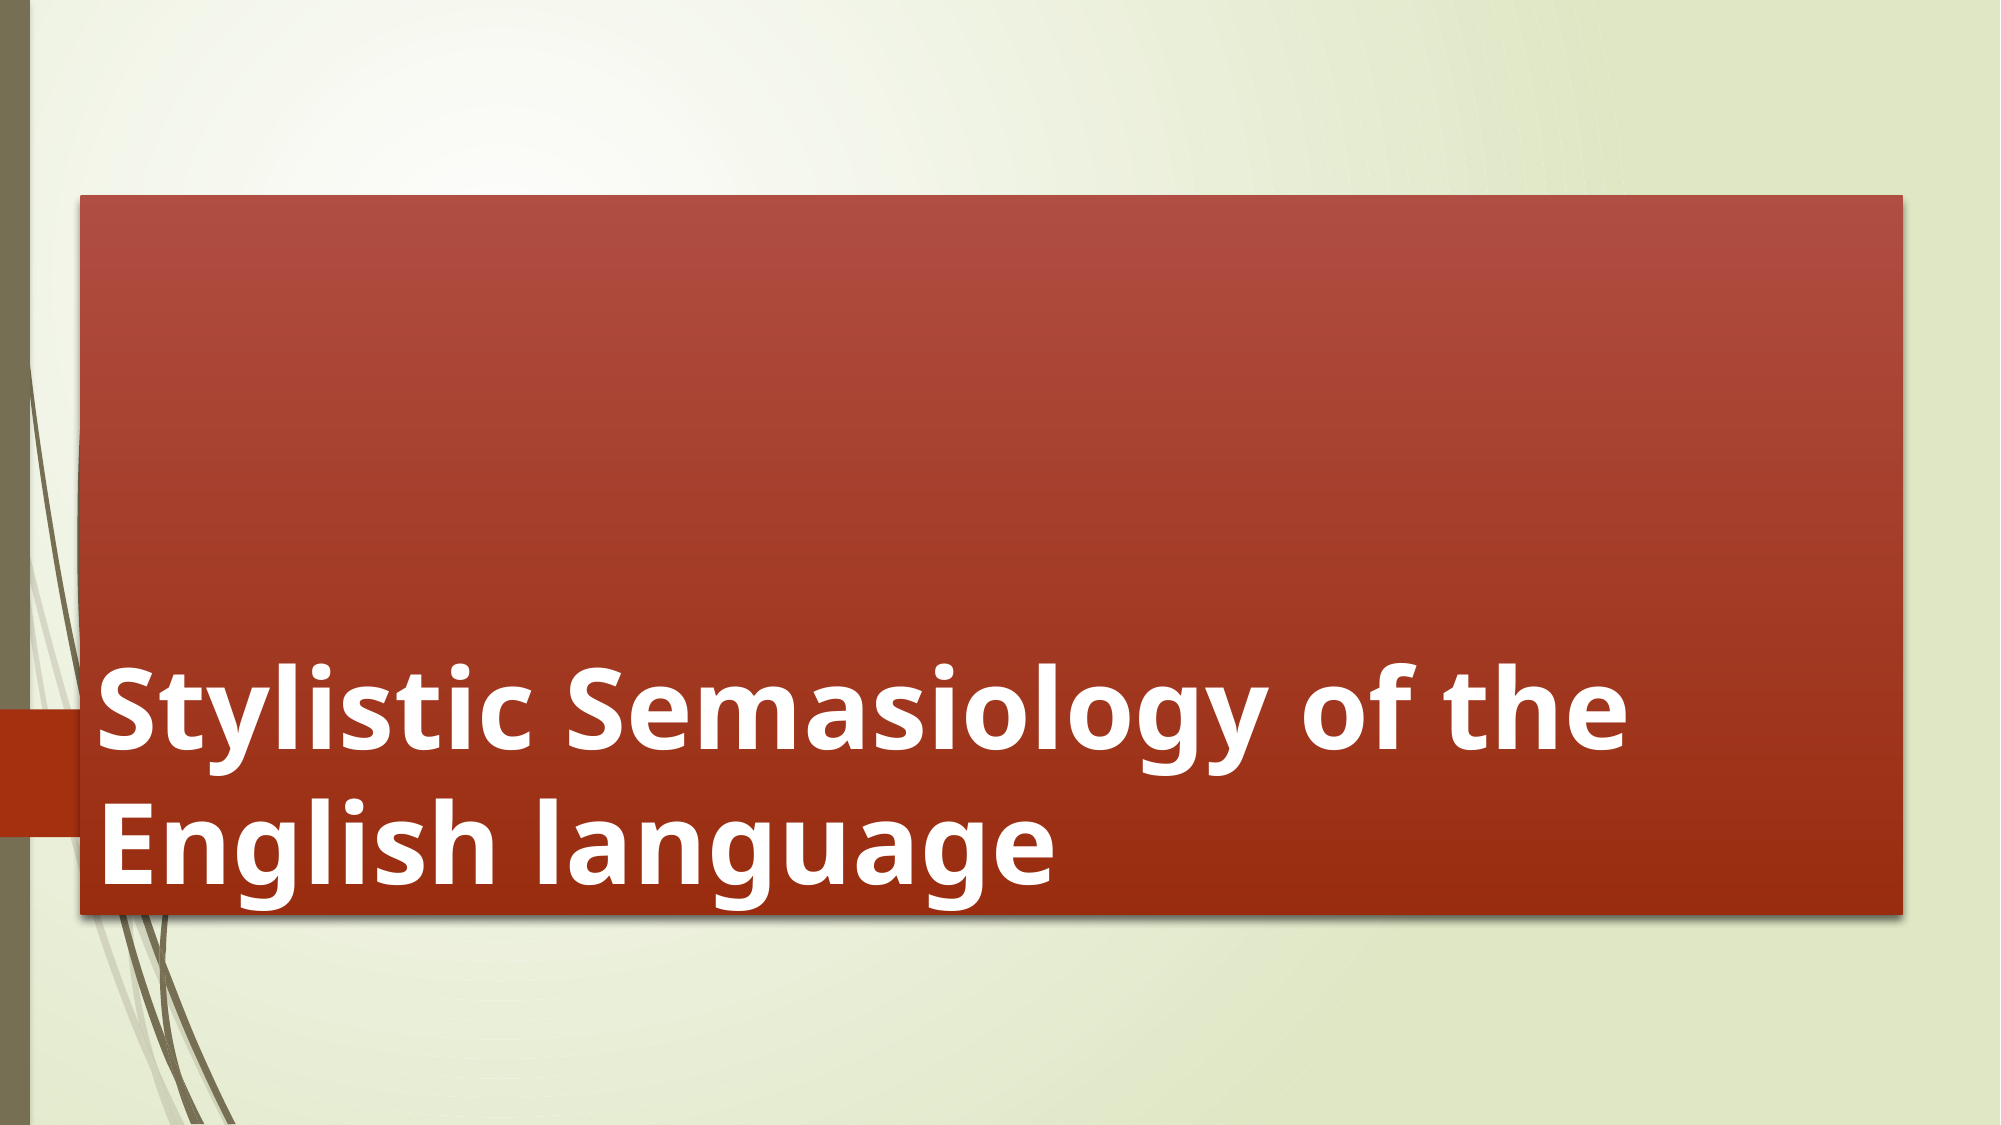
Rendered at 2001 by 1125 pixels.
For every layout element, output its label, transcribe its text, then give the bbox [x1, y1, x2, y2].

title Stylistic Semasiology of the English language [80, 195, 1903, 915]
